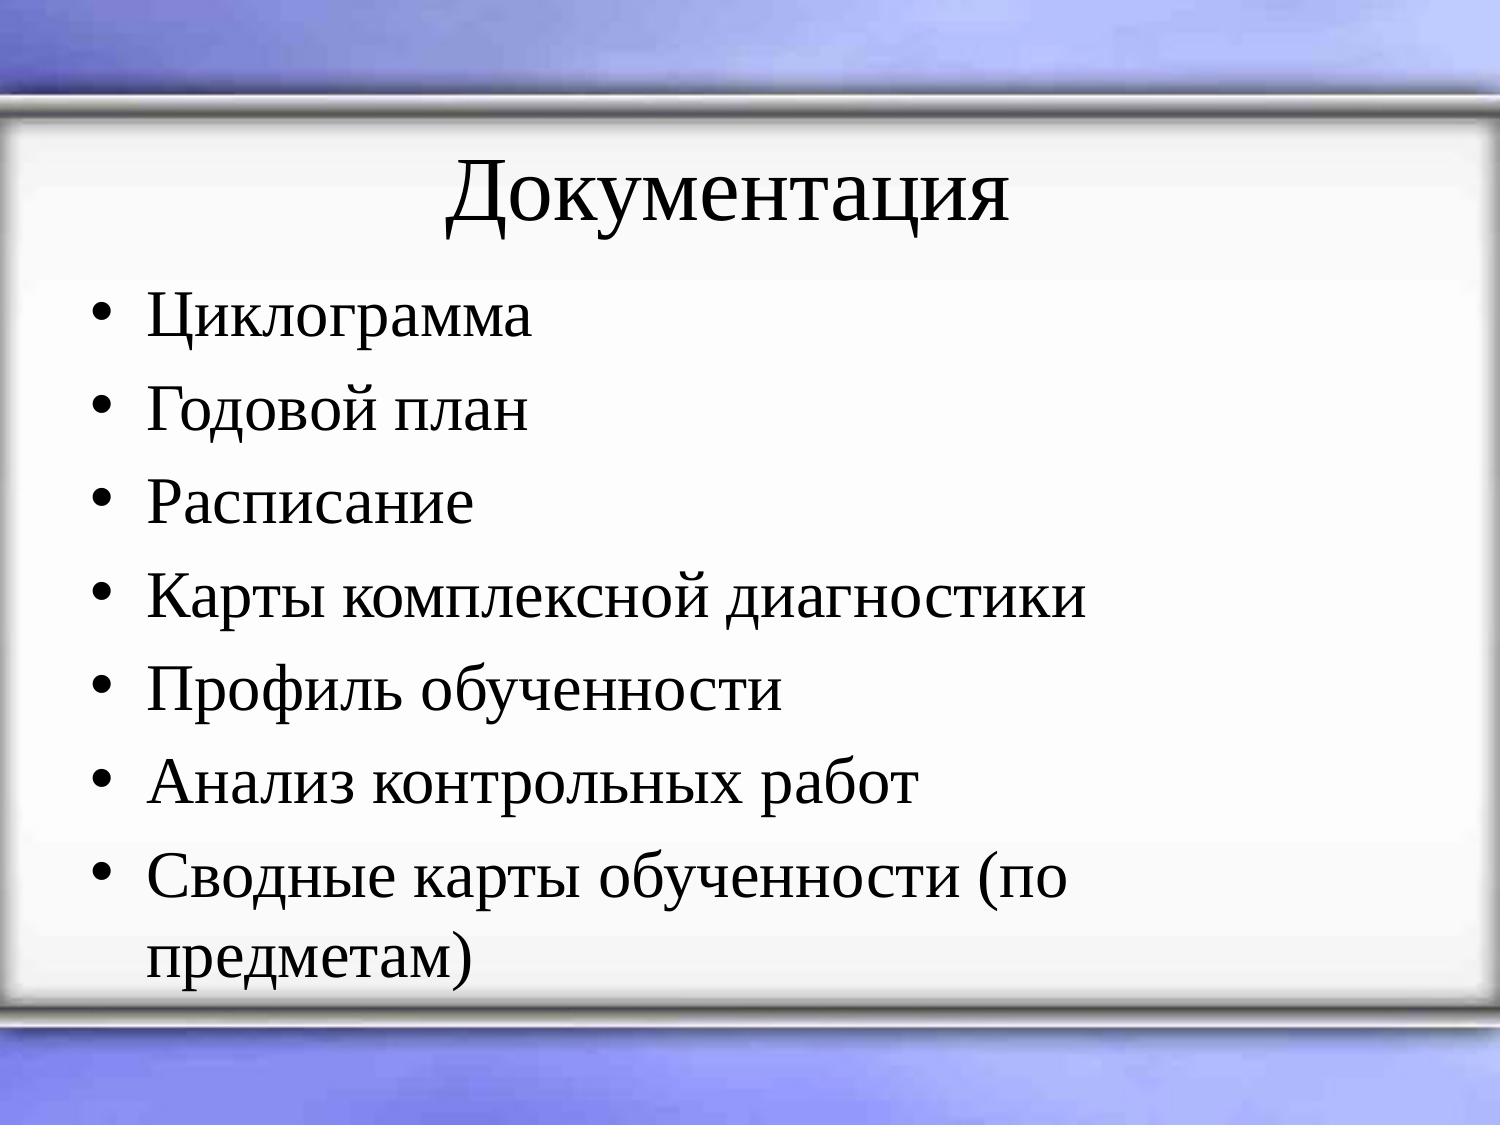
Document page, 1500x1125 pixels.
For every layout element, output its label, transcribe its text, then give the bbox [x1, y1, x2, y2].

title Документация [64, 90, 1415, 278]
picture [0, 0, 1500, 1125]
list Циклограмма Годовой план Расписание Карты комплексной диагностики Профиль обученности Анализ контрольных работ Сводные карты обученности (по предметам) [75, 262, 1425, 1005]
